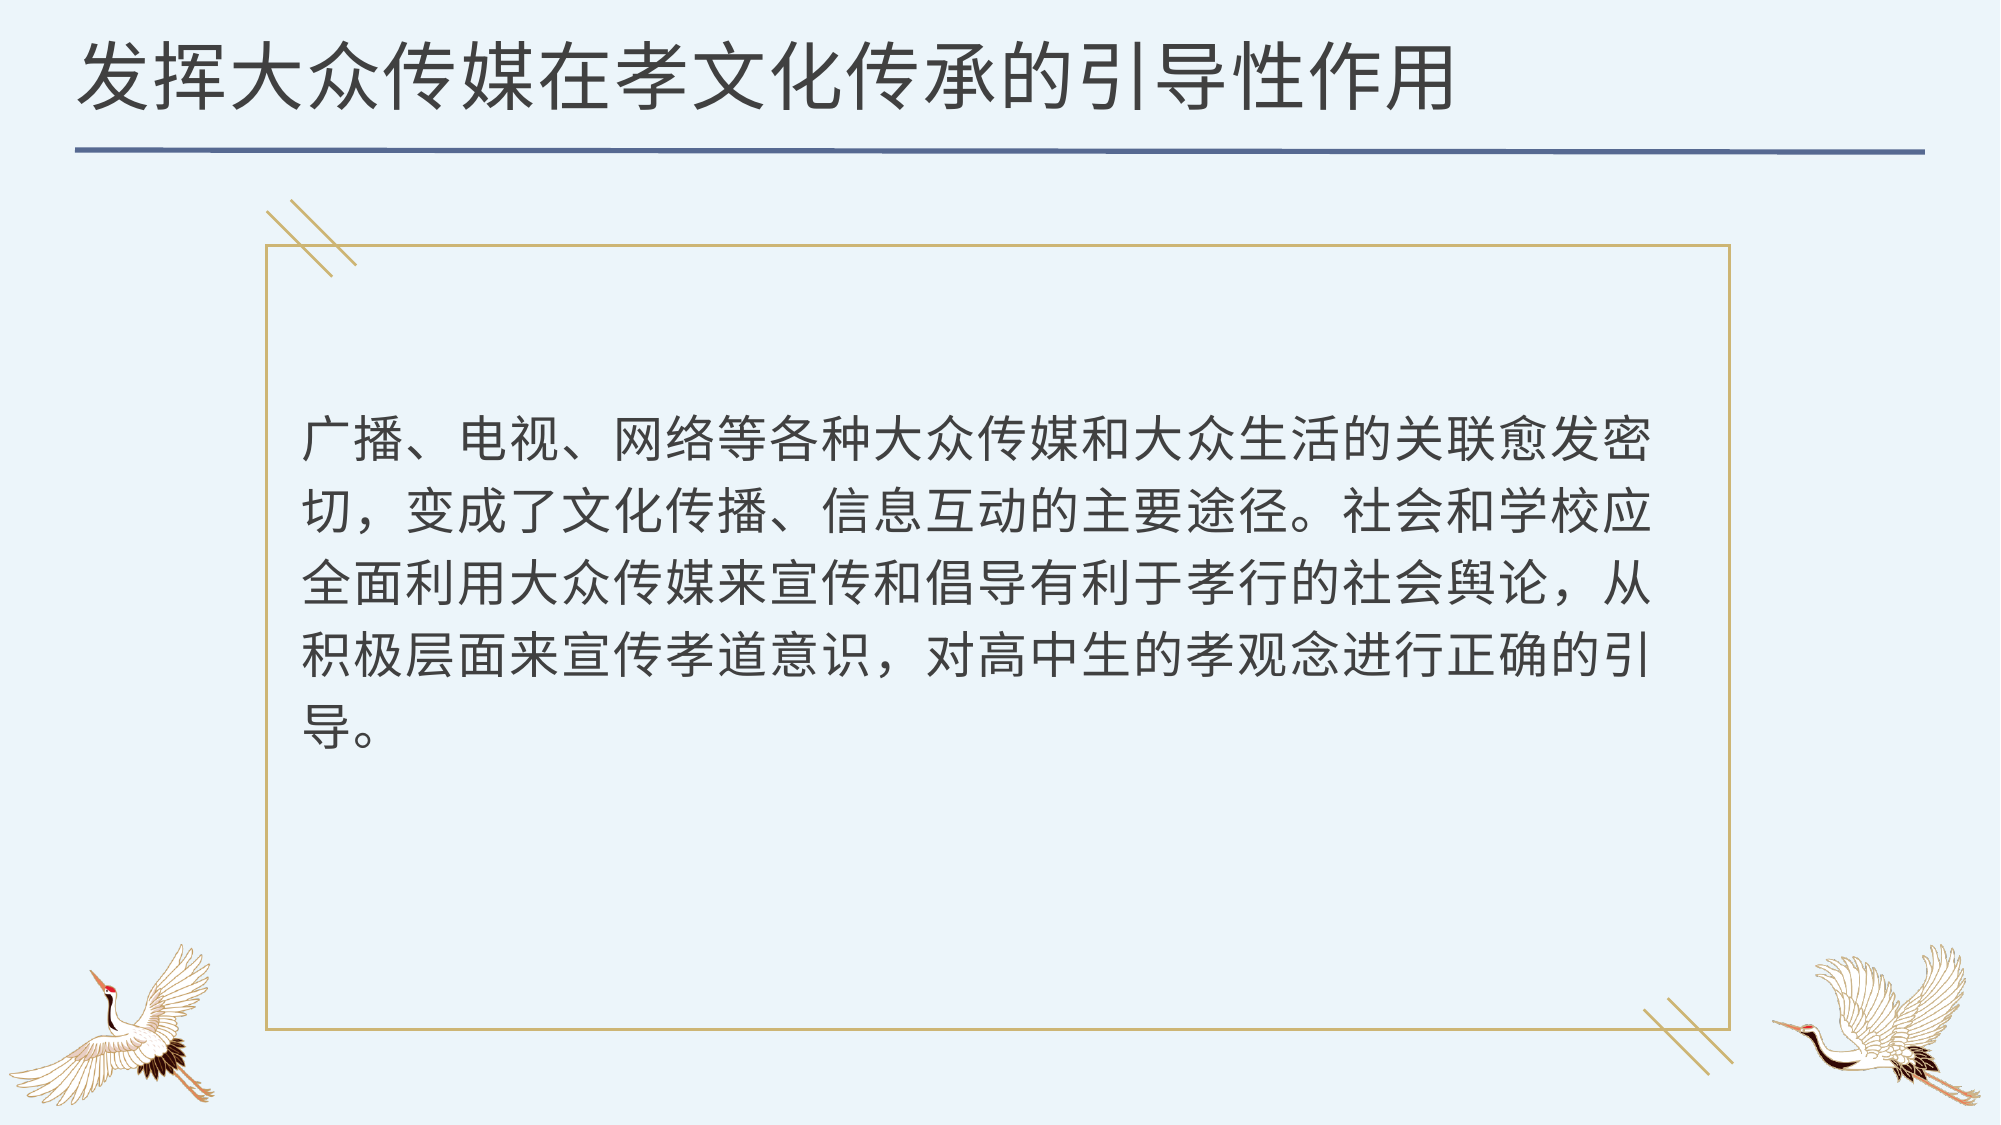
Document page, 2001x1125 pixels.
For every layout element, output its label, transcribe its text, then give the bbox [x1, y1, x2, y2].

text_box 广播、电视、网络等各种大众传媒和大众生活的关联愈发密切，变成了文化传播、信息互动的主要途径。社会和学校应全面利用大众传媒来宣传和倡导有利于孝行的社会舆论，从积极层面来宣传孝道意识，对高中生的孝观念进行正确的引导。 [290, 262, 1710, 889]
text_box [1643, 1009, 1710, 1075]
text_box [1667, 998, 1734, 1064]
text_box 发挥大众传媒在孝文化传承的引导性作用 [75, 24, 1925, 125]
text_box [290, 199, 357, 266]
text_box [74, 149, 1925, 153]
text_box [266, 211, 333, 277]
picture [1772, 944, 1981, 1106]
text_box [266, 244, 1730, 1030]
picture [9, 944, 215, 1106]
